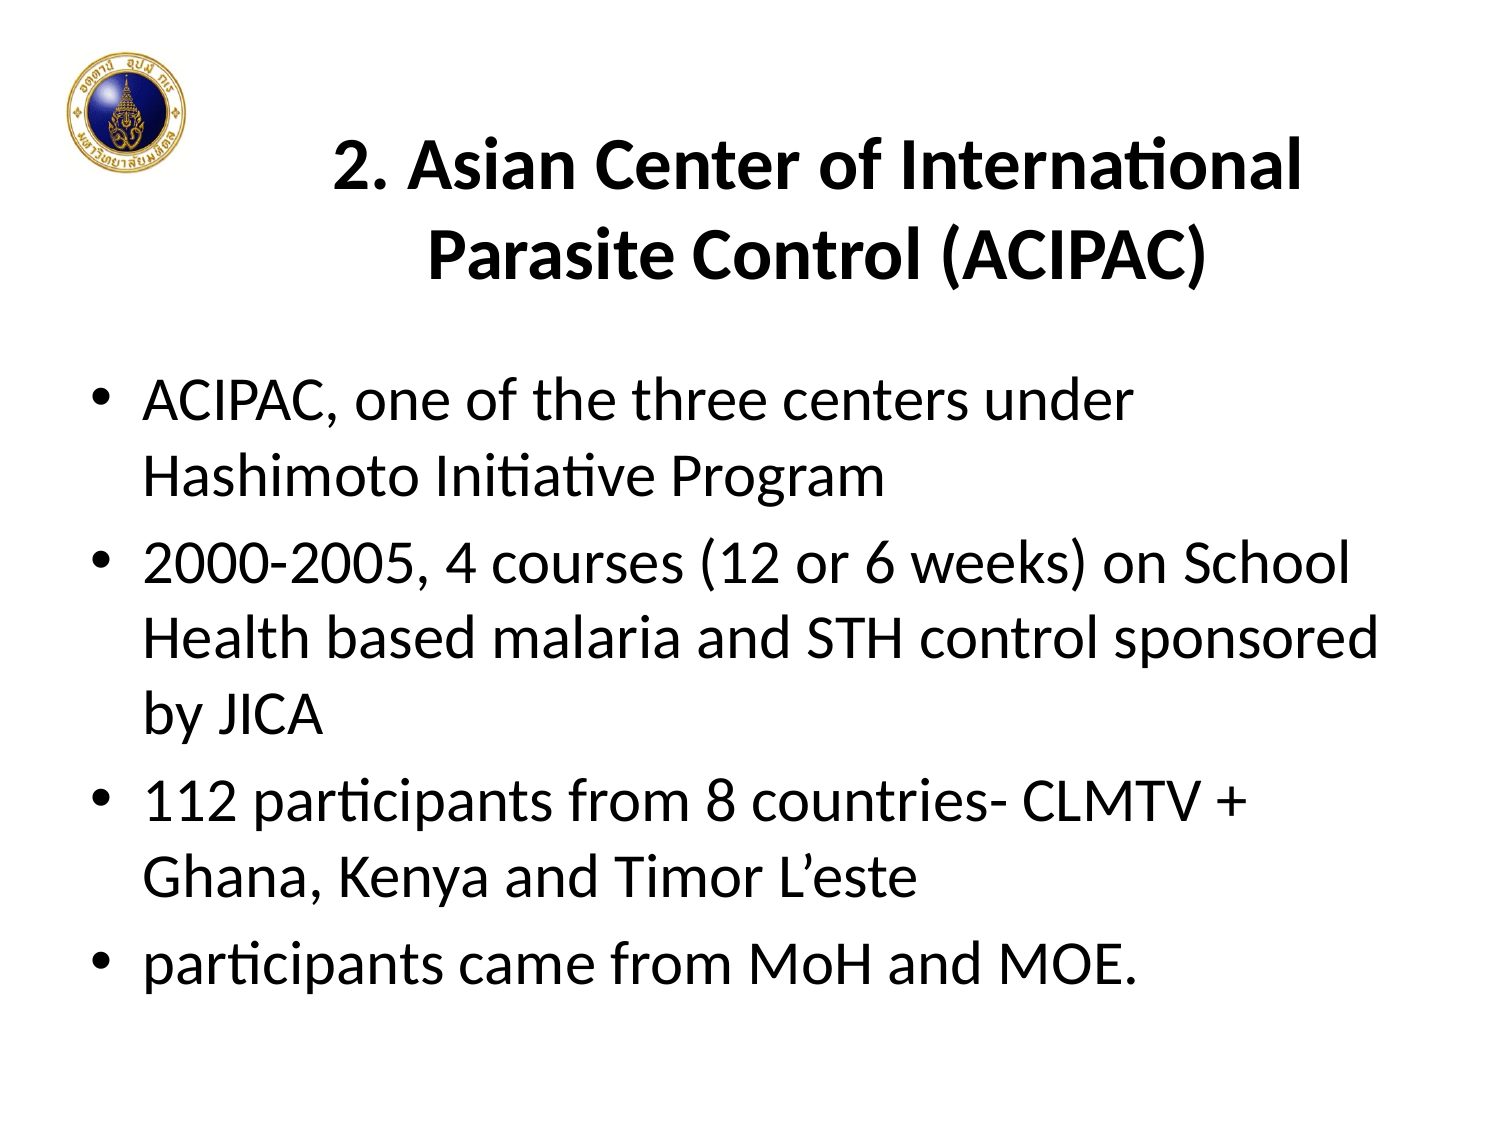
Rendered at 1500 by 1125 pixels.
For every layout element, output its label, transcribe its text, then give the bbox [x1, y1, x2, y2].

title 2. Asian Center of International Parasite Control (ACIPAC) [212, 162, 1425, 174]
list ACIPAC, one of the three centers under Hashimoto Initiative Program 2000-2005, 4 courses (12 or 6 weeks) on School Health based malaria and STH control sponsored by JICA 112 participants from 8 countries- CLMTV + Ghana, Kenya and Timor L’este participants came from MoH and MOE. [75, 174, 1425, 1005]
picture [64, 49, 188, 176]
